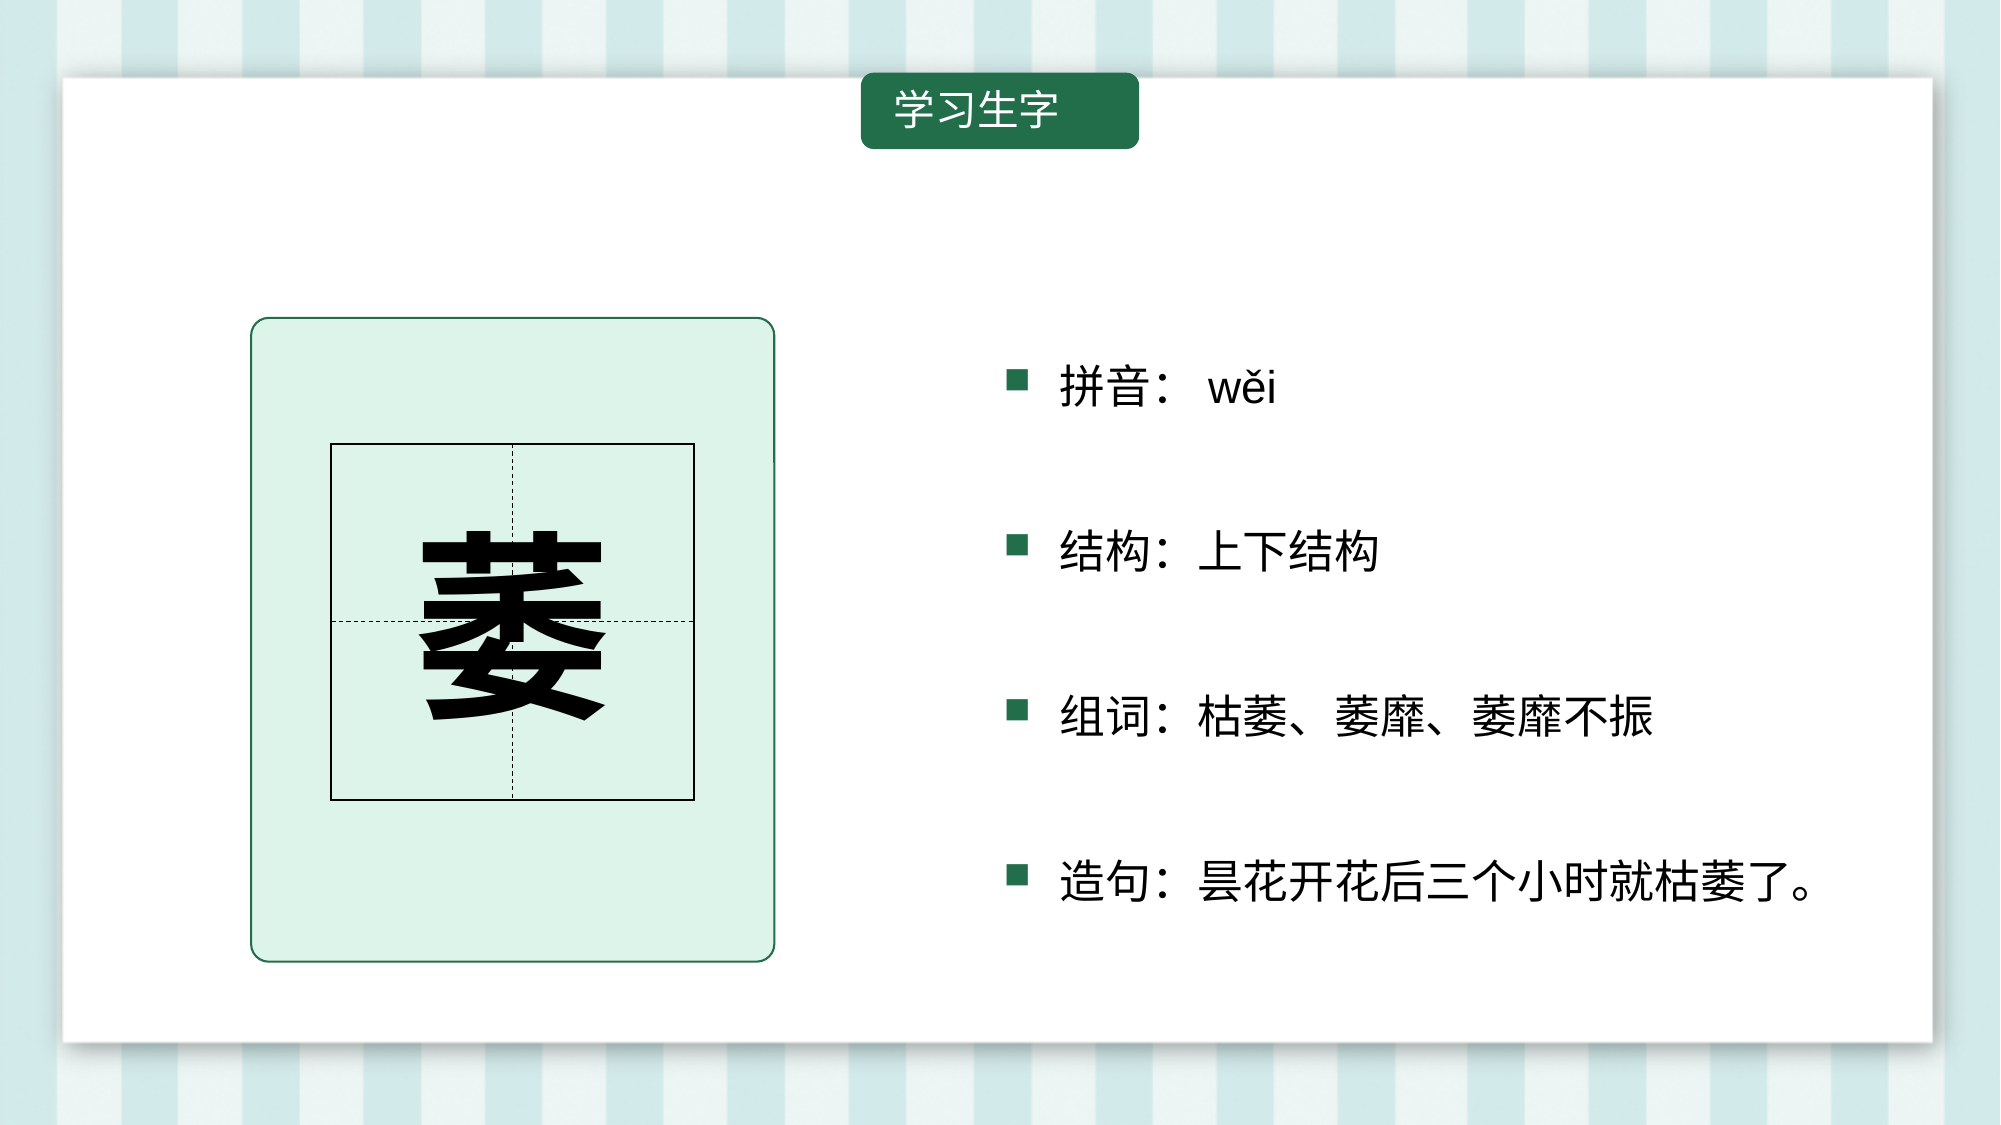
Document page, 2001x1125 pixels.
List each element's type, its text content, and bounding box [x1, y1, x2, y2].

picture [0, 0, 2000, 1125]
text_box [860, 72, 1140, 150]
text_box 拼音：wěi 结构：上下结构 组词：枯萎、萎靡、萎靡不振 造句：昙花开花后三个小时就枯萎了。 [988, 322, 1811, 915]
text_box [251, 317, 775, 962]
